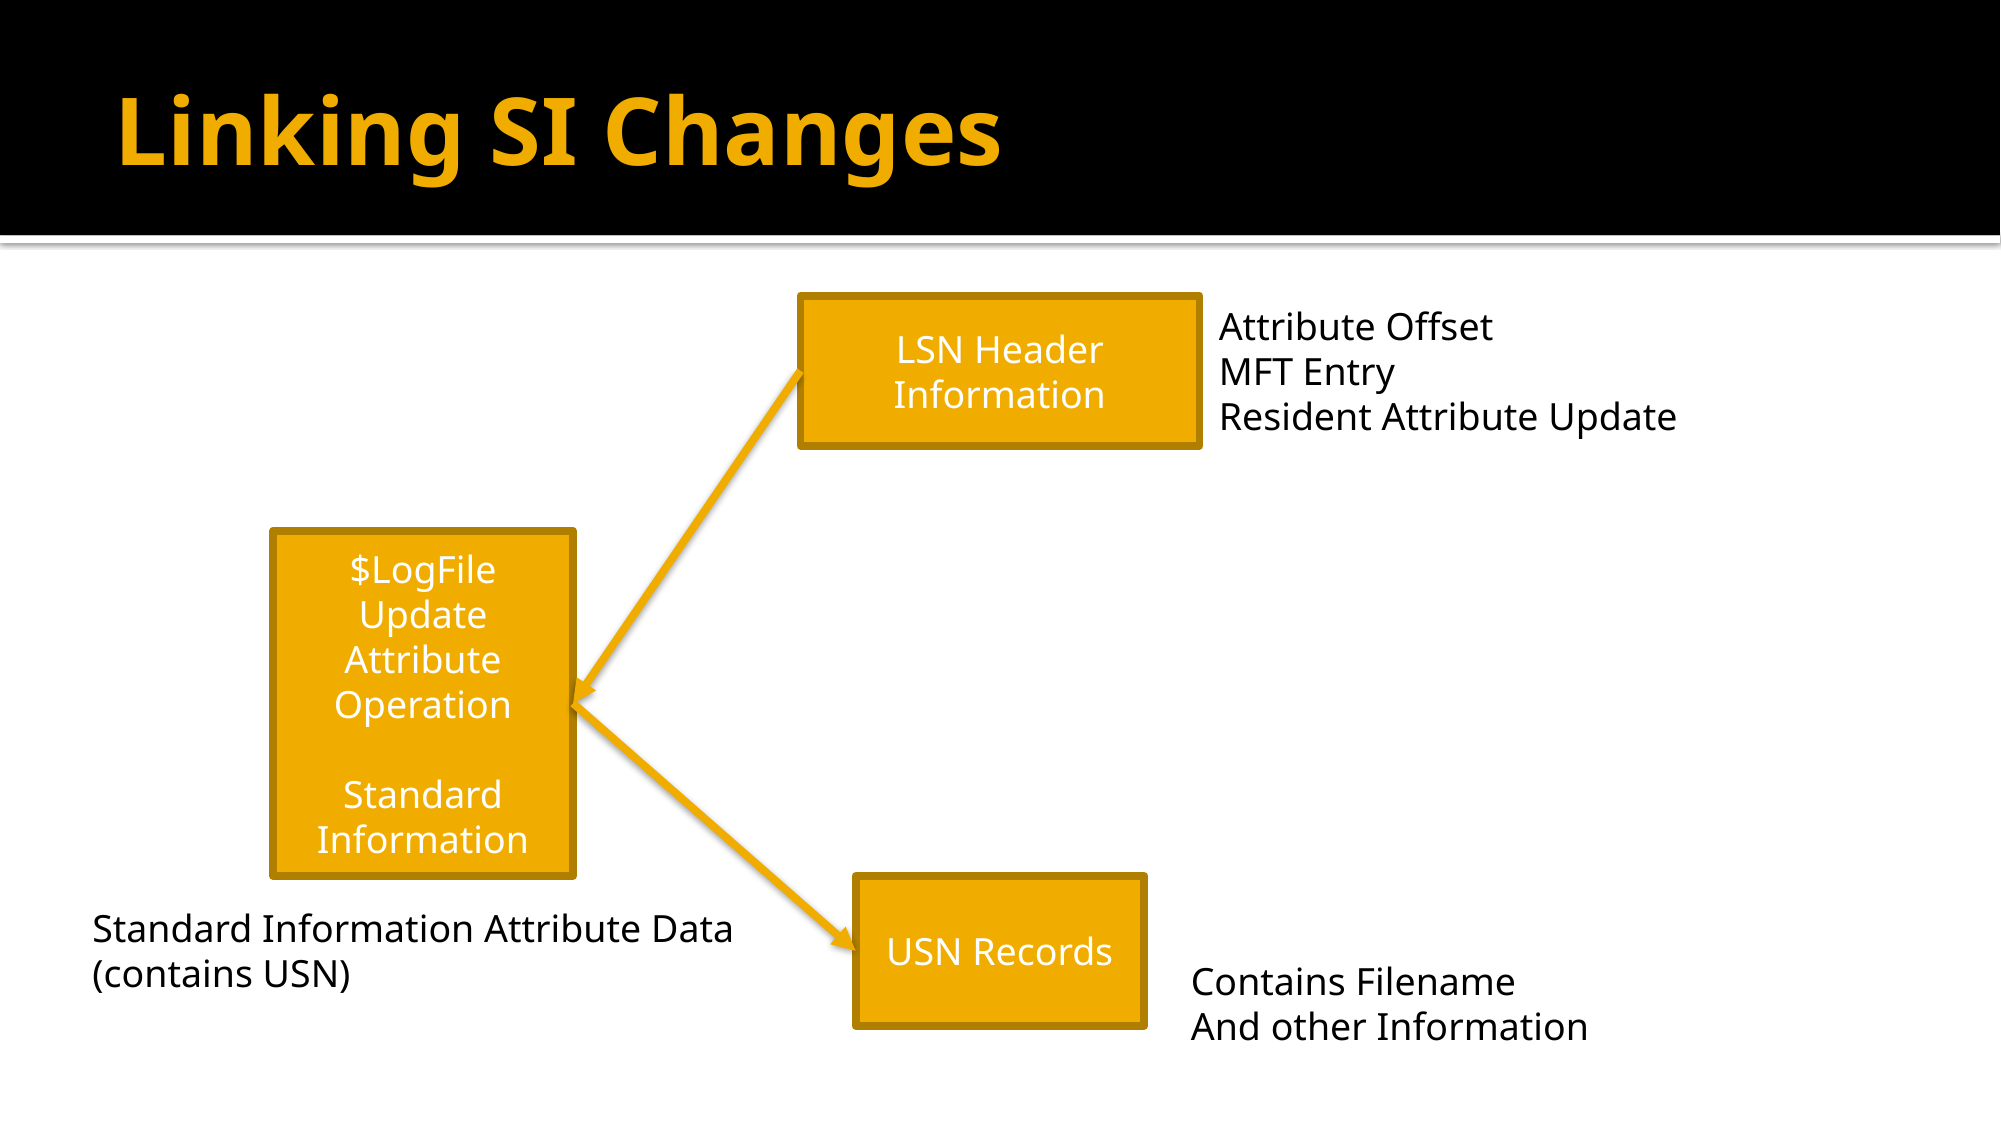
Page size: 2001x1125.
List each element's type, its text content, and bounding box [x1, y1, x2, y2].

text_box Attribute Offset MFT Entry Resident Attribute Update [1204, 295, 1693, 446]
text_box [573, 370, 801, 702]
text_box LSN Header Information [797, 292, 1203, 450]
text_box $LogFile Update Attribute Operation Standard Information [269, 527, 567, 880]
text_box Standard Information Attribute Data (contains USN) [77, 897, 750, 1003]
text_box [573, 703, 856, 951]
text_box Contains Filename And other Information [1176, 950, 1604, 1056]
text_box USN Records [852, 872, 1148, 1030]
title Linking SI Changes [99, 24, 1900, 231]
